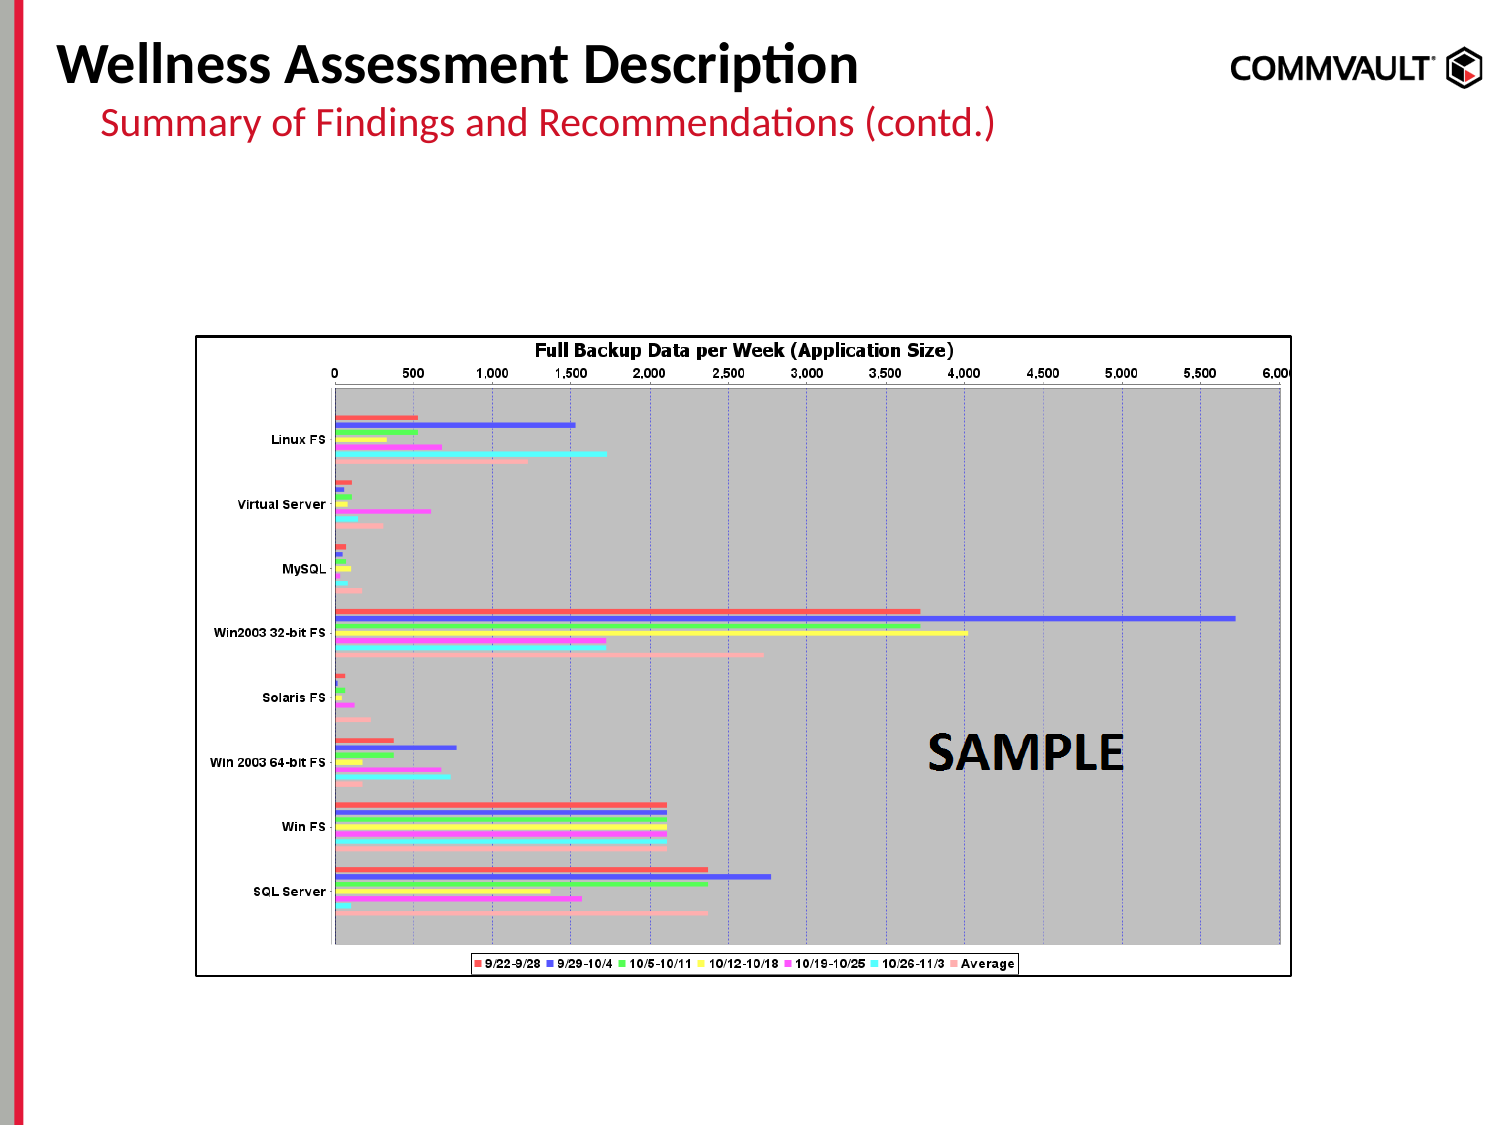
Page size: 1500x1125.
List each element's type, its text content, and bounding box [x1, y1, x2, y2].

list Summary of Findings and Recommendations (contd.) [85, 91, 1247, 150]
title Wellness Assessment Description [41, 30, 1247, 91]
picture [196, 337, 1291, 976]
picture [1247, 46, 1483, 89]
